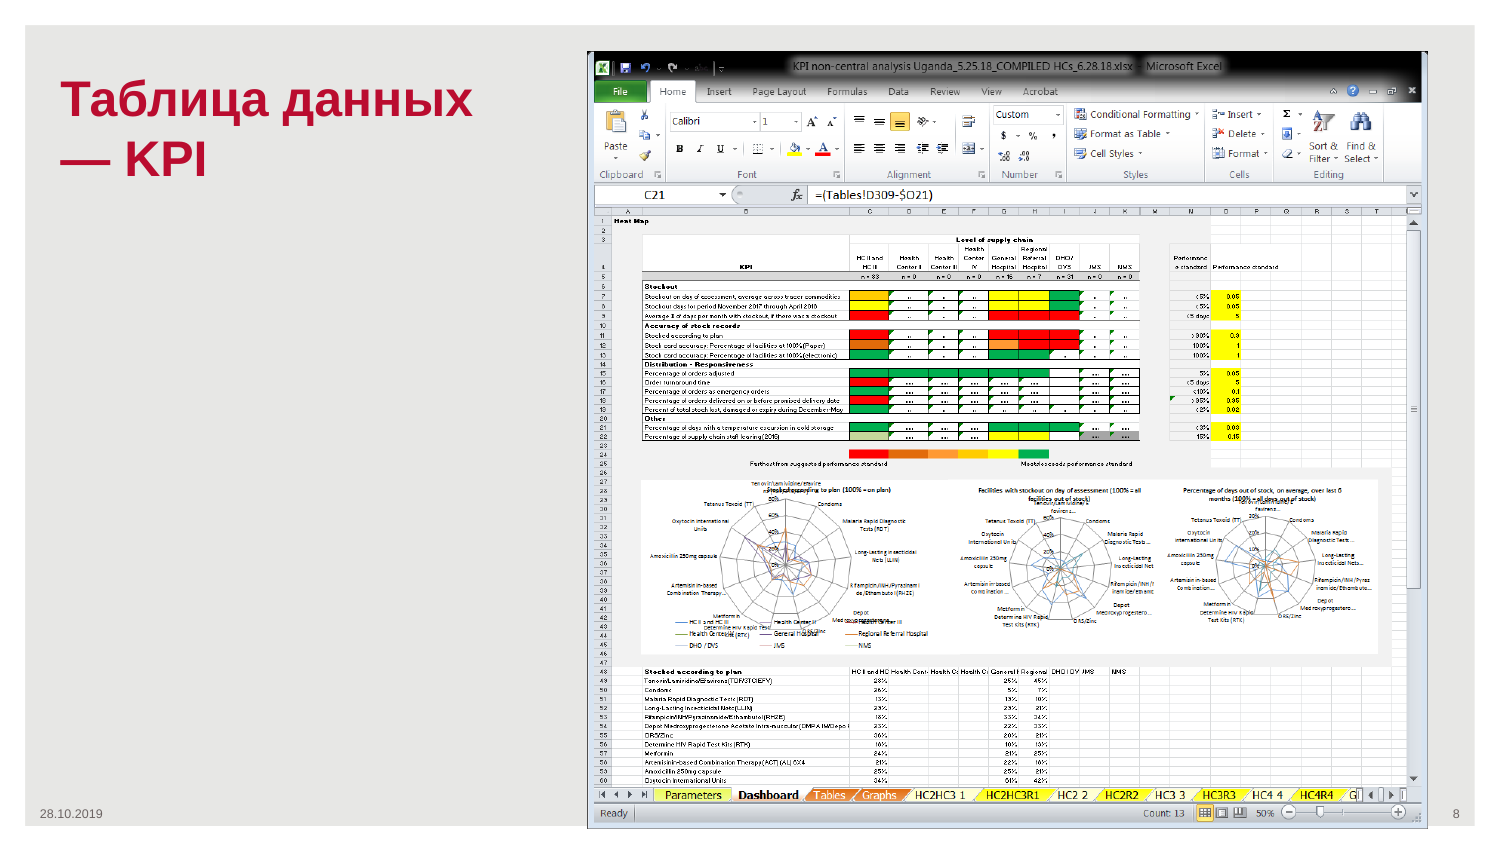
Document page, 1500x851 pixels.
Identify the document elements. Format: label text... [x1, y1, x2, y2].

slide_number 8 [1125, 559, 1475, 851]
title Таблица данных — KPI [45, 36, 532, 194]
picture [587, 50, 1428, 829]
footer [512, 559, 988, 851]
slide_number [24, 559, 375, 851]
